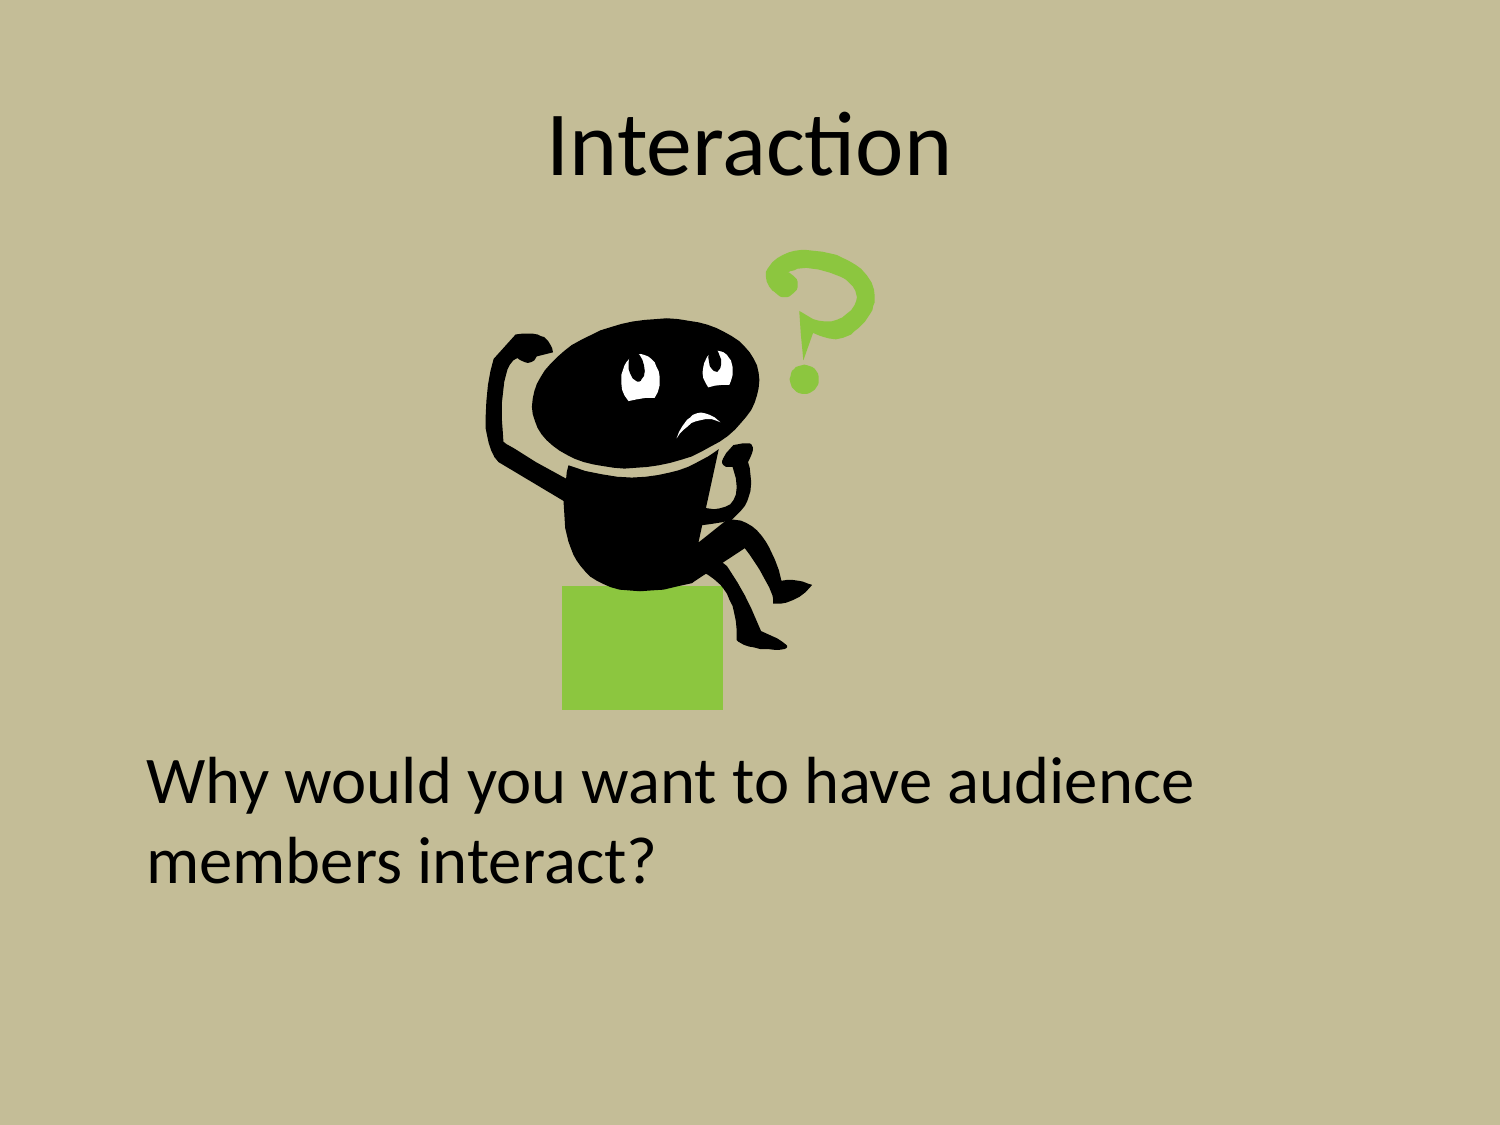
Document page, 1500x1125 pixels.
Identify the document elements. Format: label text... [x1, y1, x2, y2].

picture [485, 249, 875, 711]
list Why would you want to have audience members interact? [75, 262, 1425, 1005]
title Interaction [75, 45, 1425, 233]
